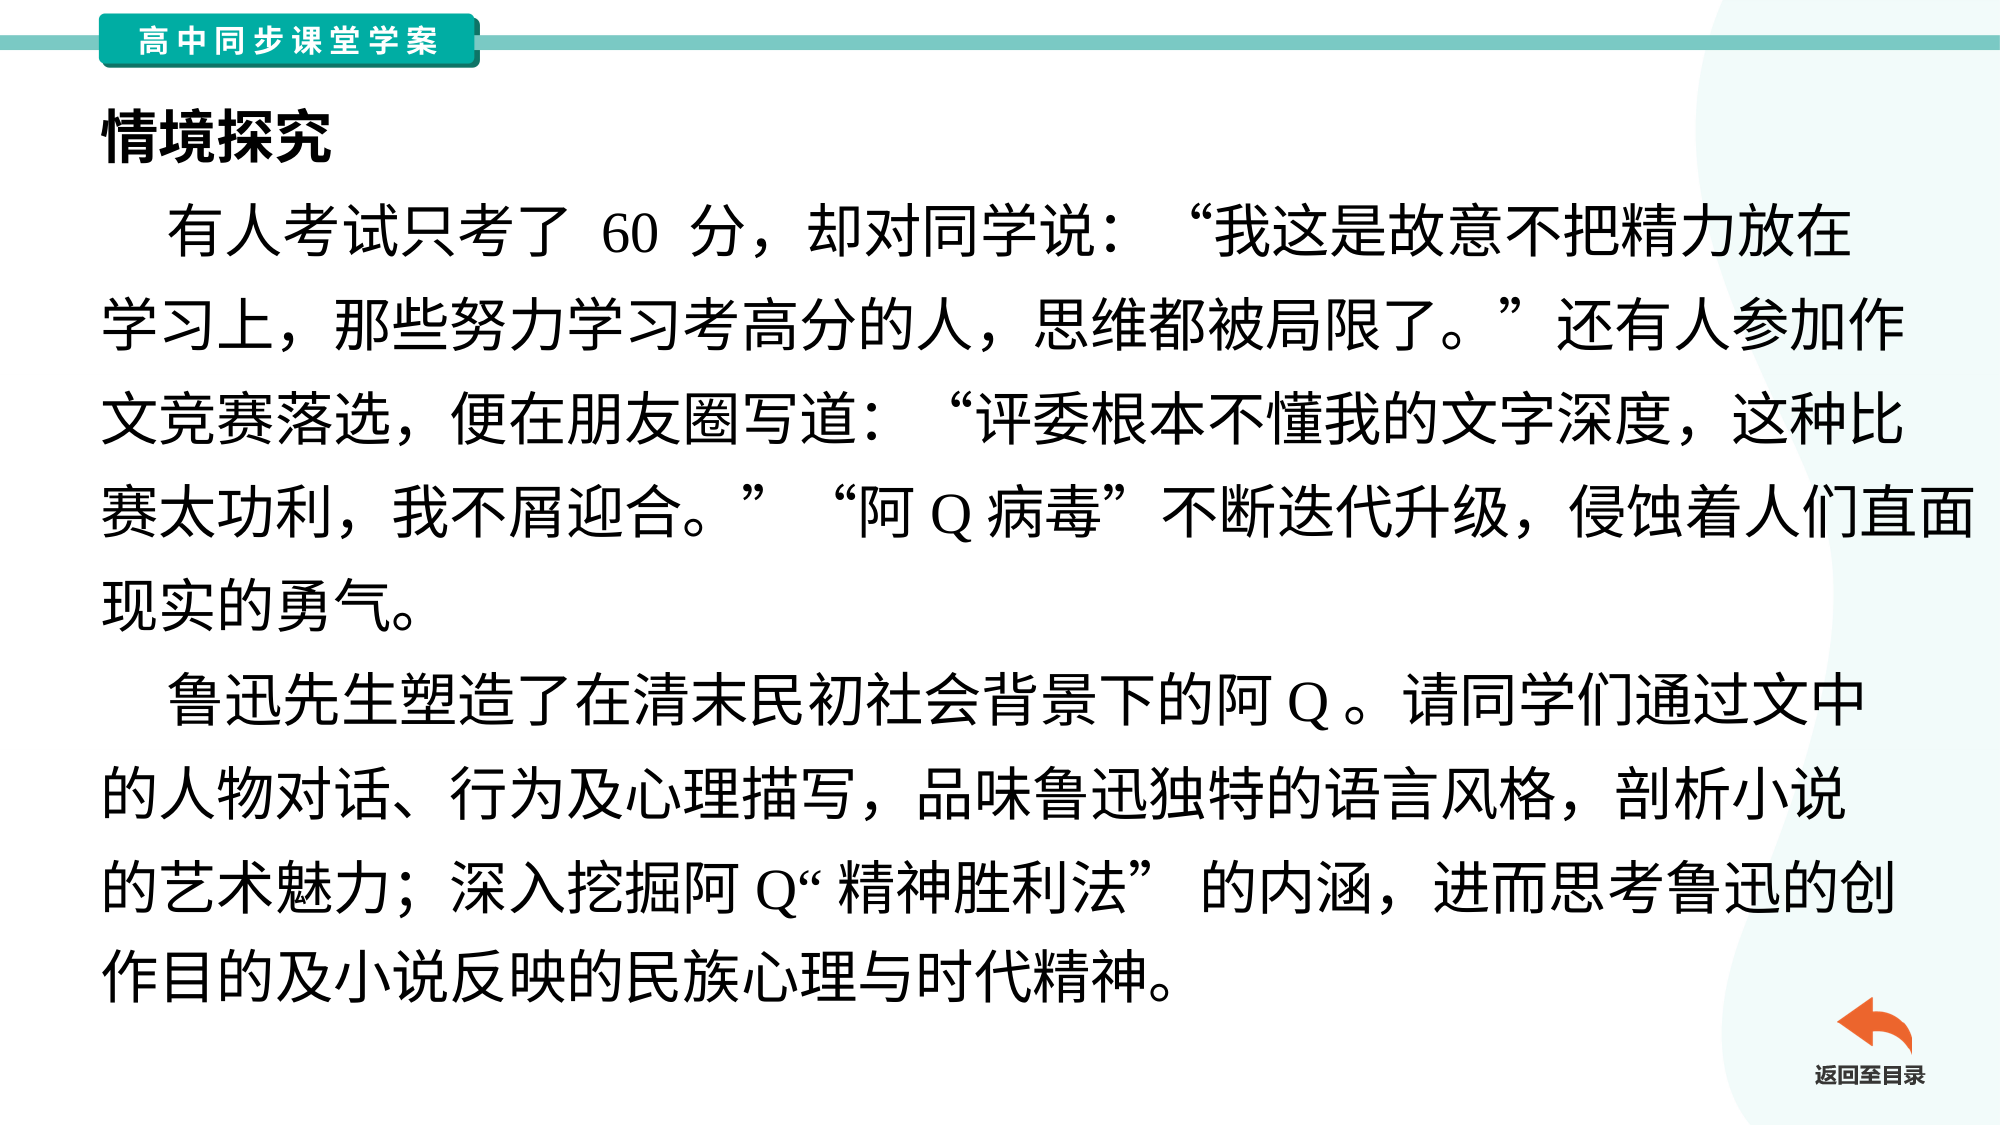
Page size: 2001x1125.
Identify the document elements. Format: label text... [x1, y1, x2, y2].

picture [0, 0, 2000, 1125]
text_box 情境探究 有人考试只考了 60 分，却对同学说：“我这是故意不把精力放在 学习上，那些努力学习考高分的人，思维都被局限了。”还有人参加作 文竞赛落选，便在朋友圈写道：“评委根本不懂我的文字深度，这种比 赛太功利，我不屑迎合。”“阿Q病毒”不断迭代升级，侵蚀着人们直面 现实的勇气。 鲁迅先生塑造了在清末民初社会背景下的阿Q。请同学们通过文中 的人物对话、行为及心理描写，品味鲁迅独特的语言风格，剖析小说 的艺术魅力；深入挖掘阿Q“精神胜利法” 的内涵，进而思考鲁迅的创 作目的及小说反映的民族心理与时代精神。#1.2 [100, 76, 1899, 1002]
